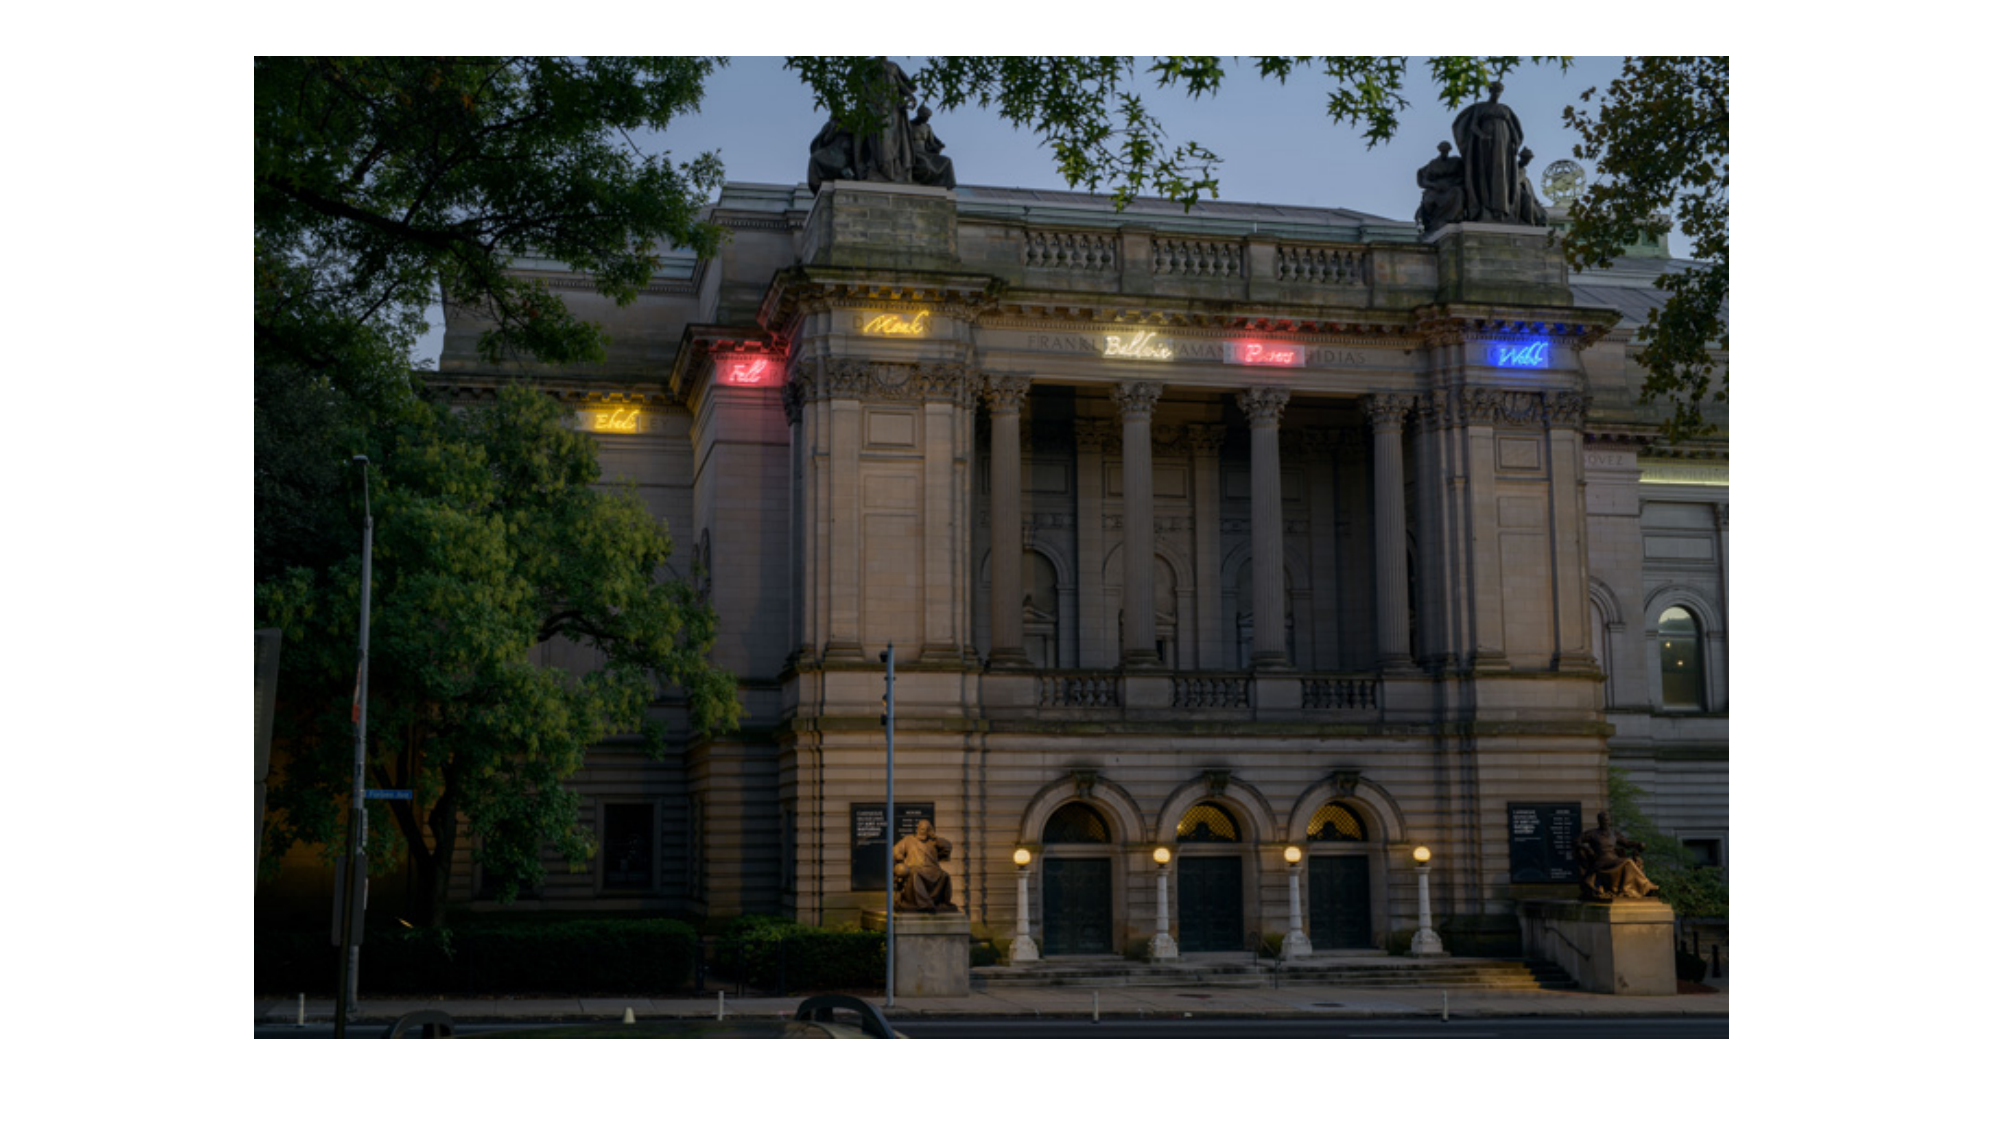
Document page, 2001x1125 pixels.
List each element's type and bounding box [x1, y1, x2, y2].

picture [254, 56, 1729, 1039]
